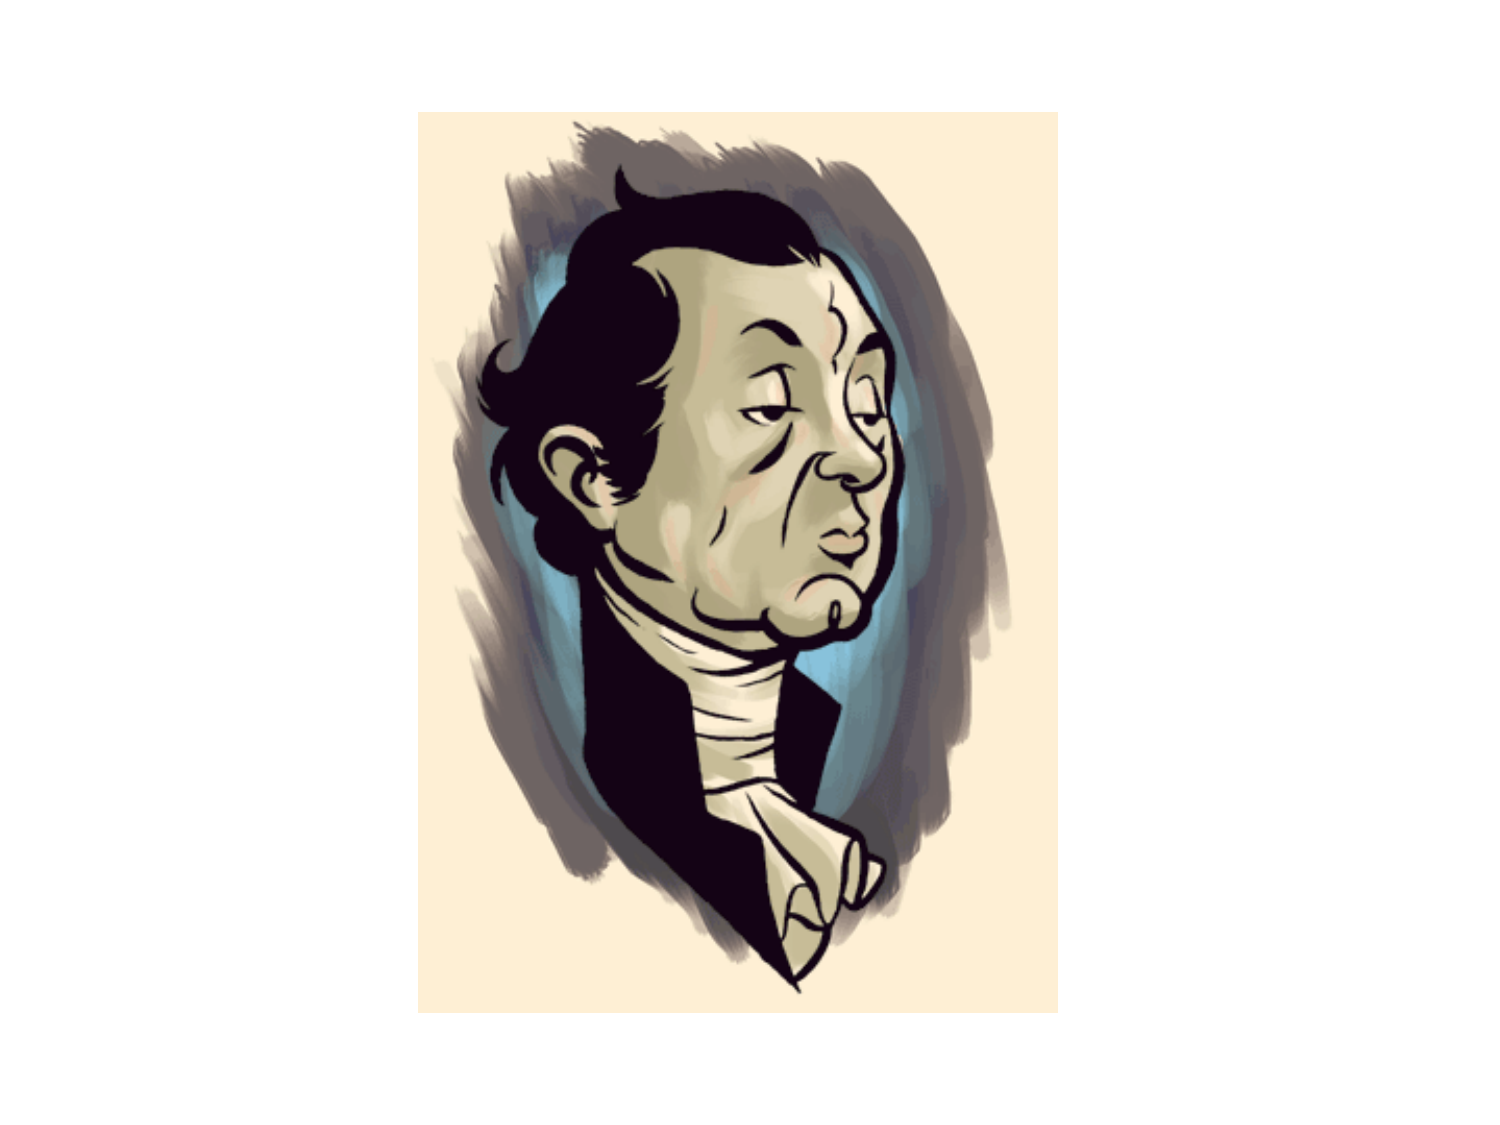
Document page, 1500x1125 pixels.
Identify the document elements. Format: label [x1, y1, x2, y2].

picture [418, 112, 1059, 1014]
